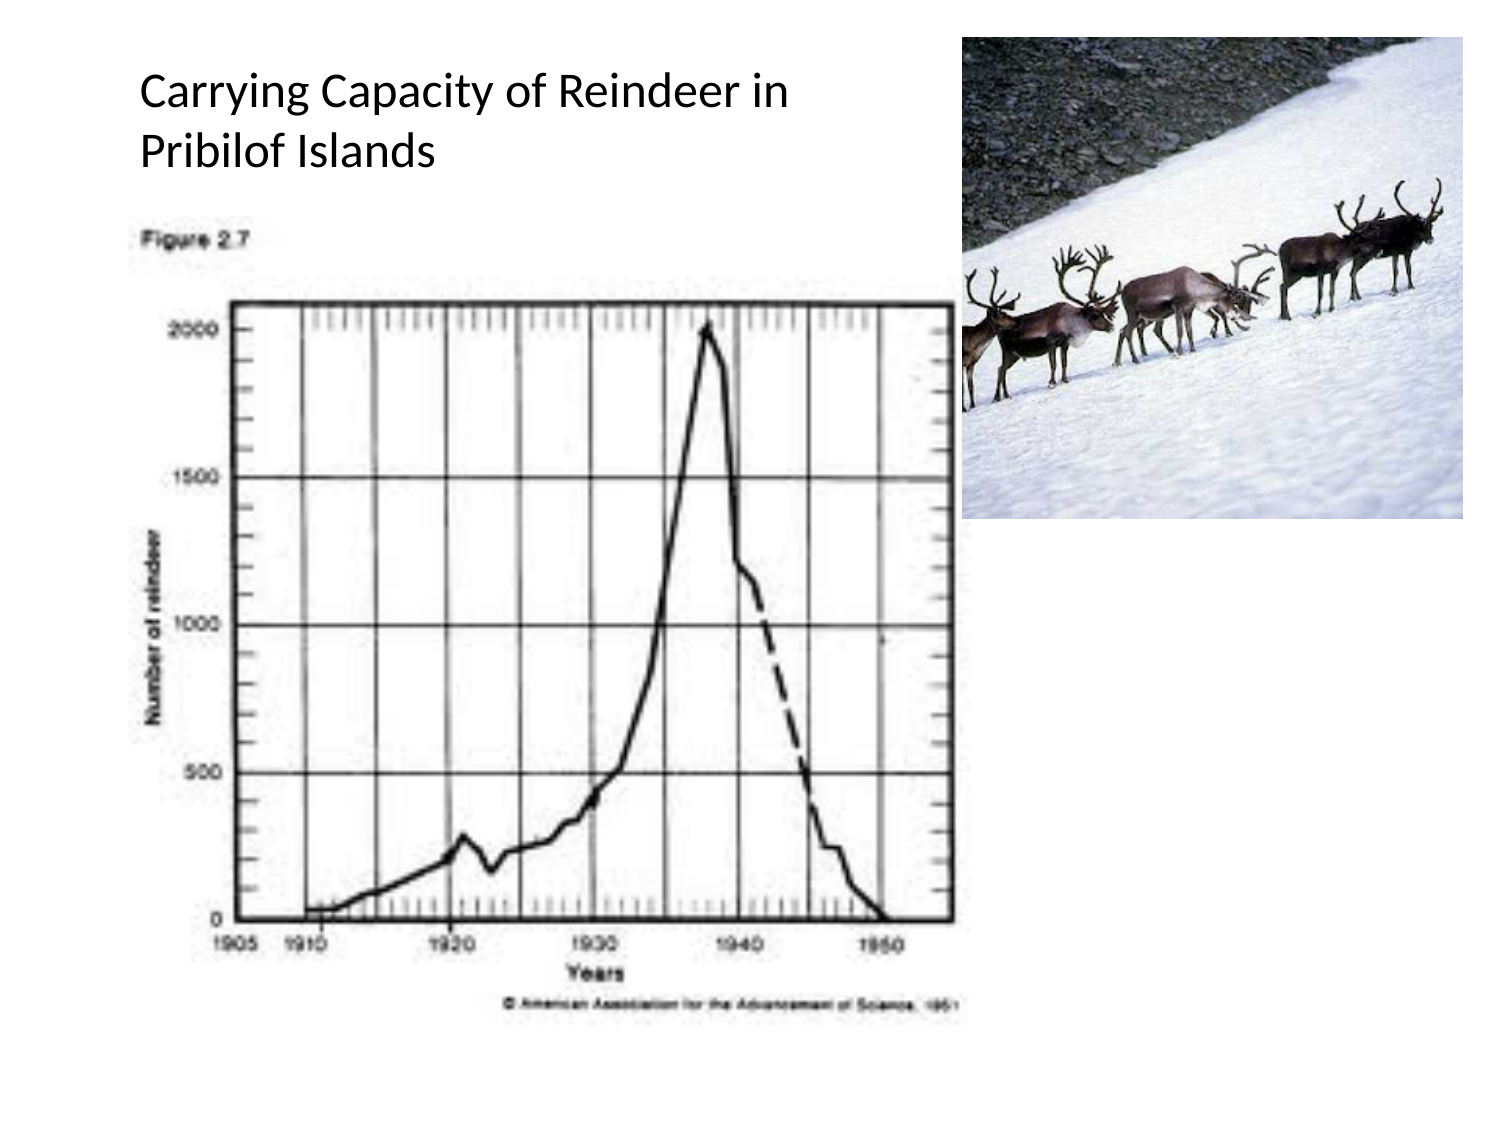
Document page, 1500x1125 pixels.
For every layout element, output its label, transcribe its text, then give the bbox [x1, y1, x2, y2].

text_box Carrying Capacity of Reindeer in Pribilof Islands [125, 49, 913, 185]
picture [99, 37, 1463, 1030]
